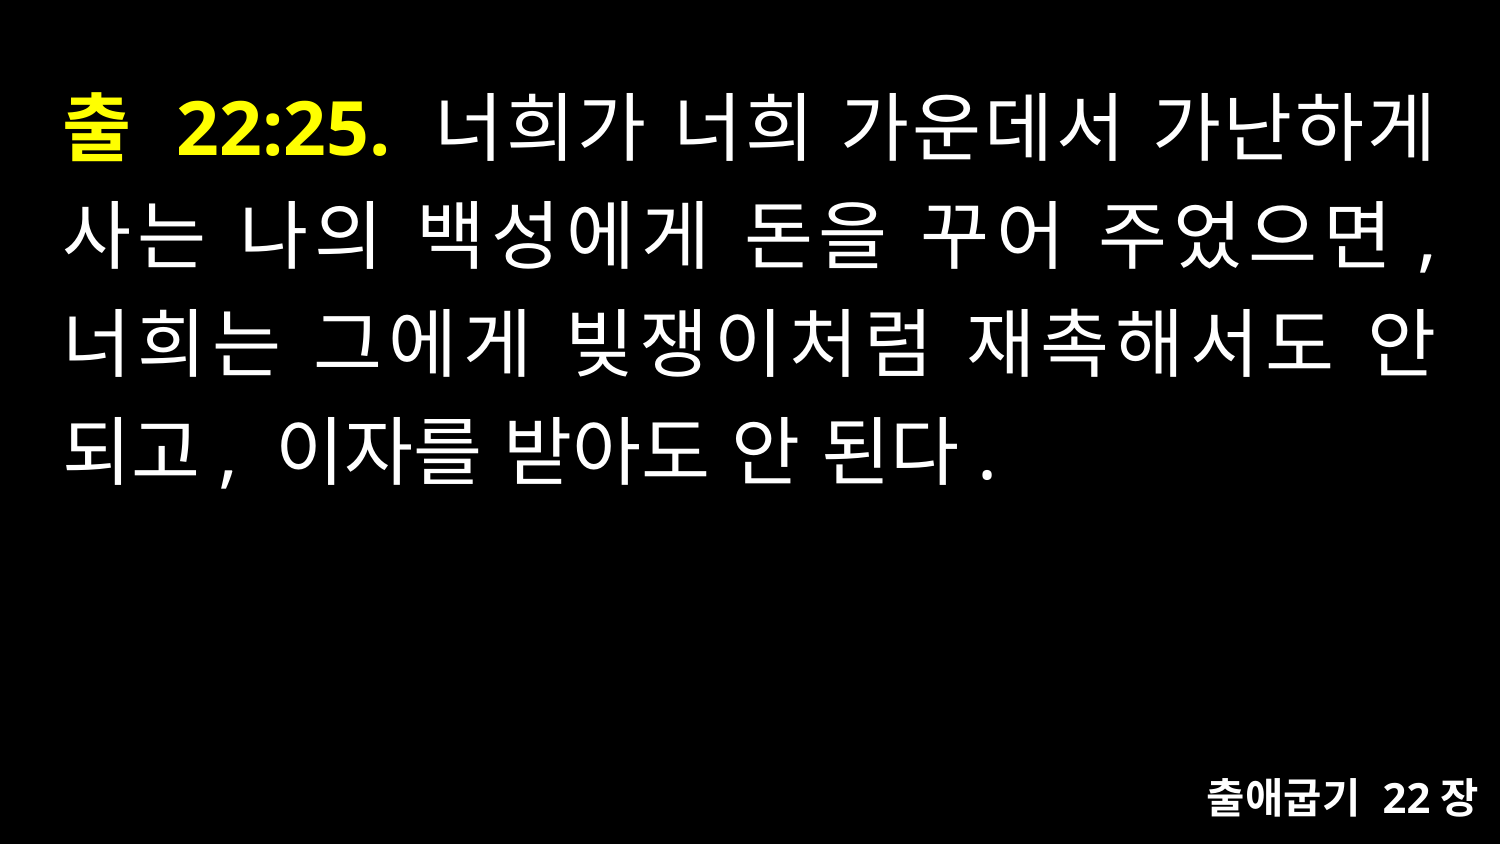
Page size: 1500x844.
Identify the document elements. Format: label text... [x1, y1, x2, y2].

title 출 22:25. 너희가 너희 가운데서 가난하게 사는 나의 백성에게 돈을 꾸어 주었으면, 너희는 그에게 빚쟁이처럼 재촉해서도 안 되고, 이자를 받아도 안 된다. [0, 0, 1500, 844]
subtitle 출애굽기 22장 [916, 770, 1500, 844]
